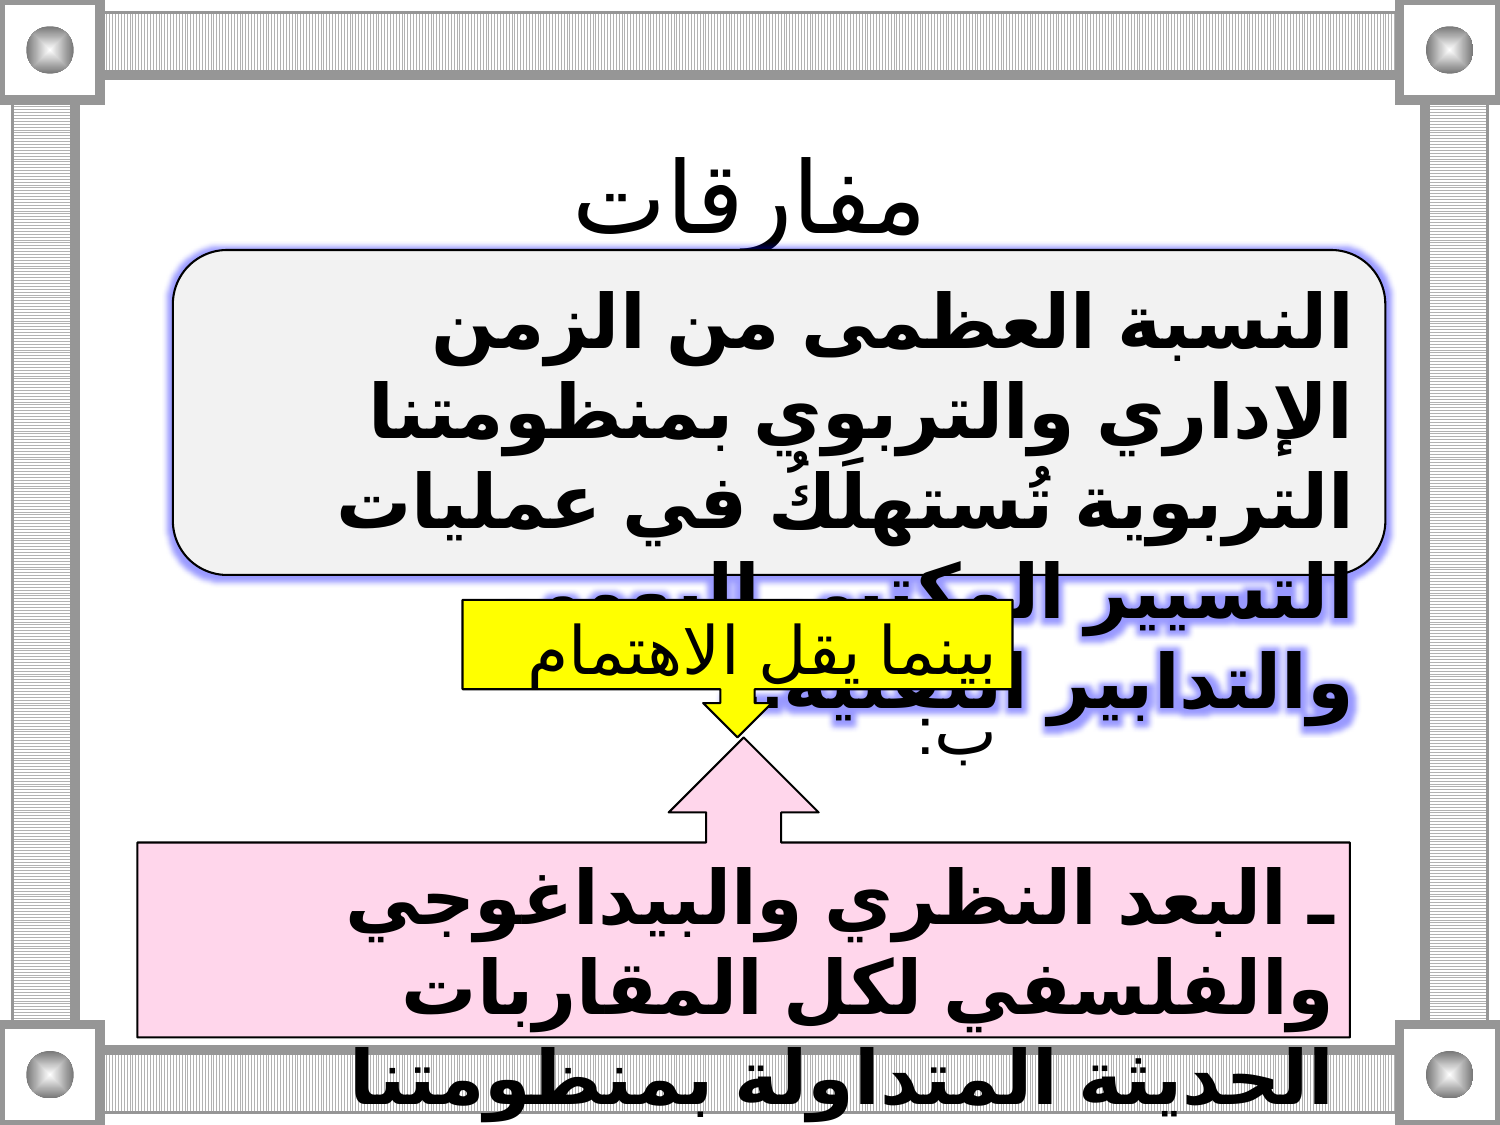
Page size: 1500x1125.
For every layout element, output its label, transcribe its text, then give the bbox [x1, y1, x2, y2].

text_box بينما يقل الاهتمام ب: [462, 599, 1013, 738]
title مفارقات [112, 99, 1388, 288]
text_box النسبة العظمى من الزمن الإداري والتربوي بمنظومتنا التربوية تُستهلَكُ في عمليات التسيير المكتبي اليومي والتدابير التقنية... [172, 249, 1386, 575]
text_box ـ البعد النظري والبيداغوجي والفلسفي لكل المقاربات الحديثة المتداولة بمنظومتنا التربوية... [137, 737, 1350, 1038]
